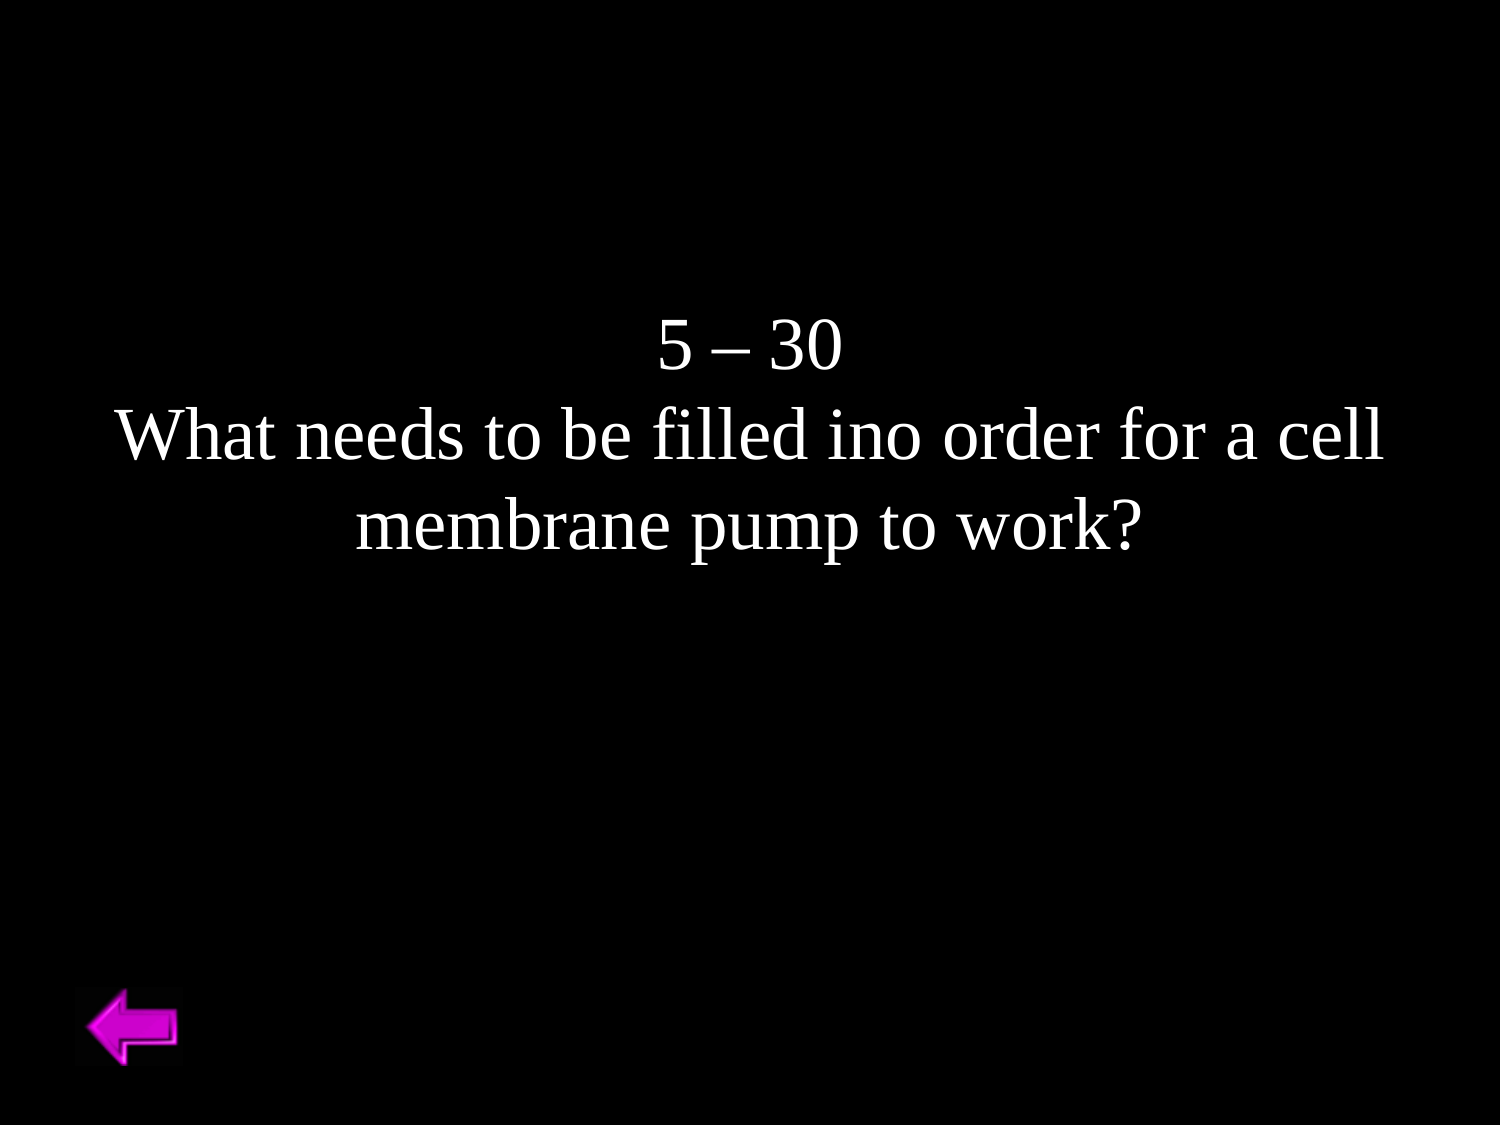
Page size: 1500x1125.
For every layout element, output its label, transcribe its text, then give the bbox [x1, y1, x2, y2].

text_box 5 – 30 What needs to be filled ino order for a cell membrane pump to work? [12, 287, 1488, 573]
picture [74, 987, 183, 1066]
